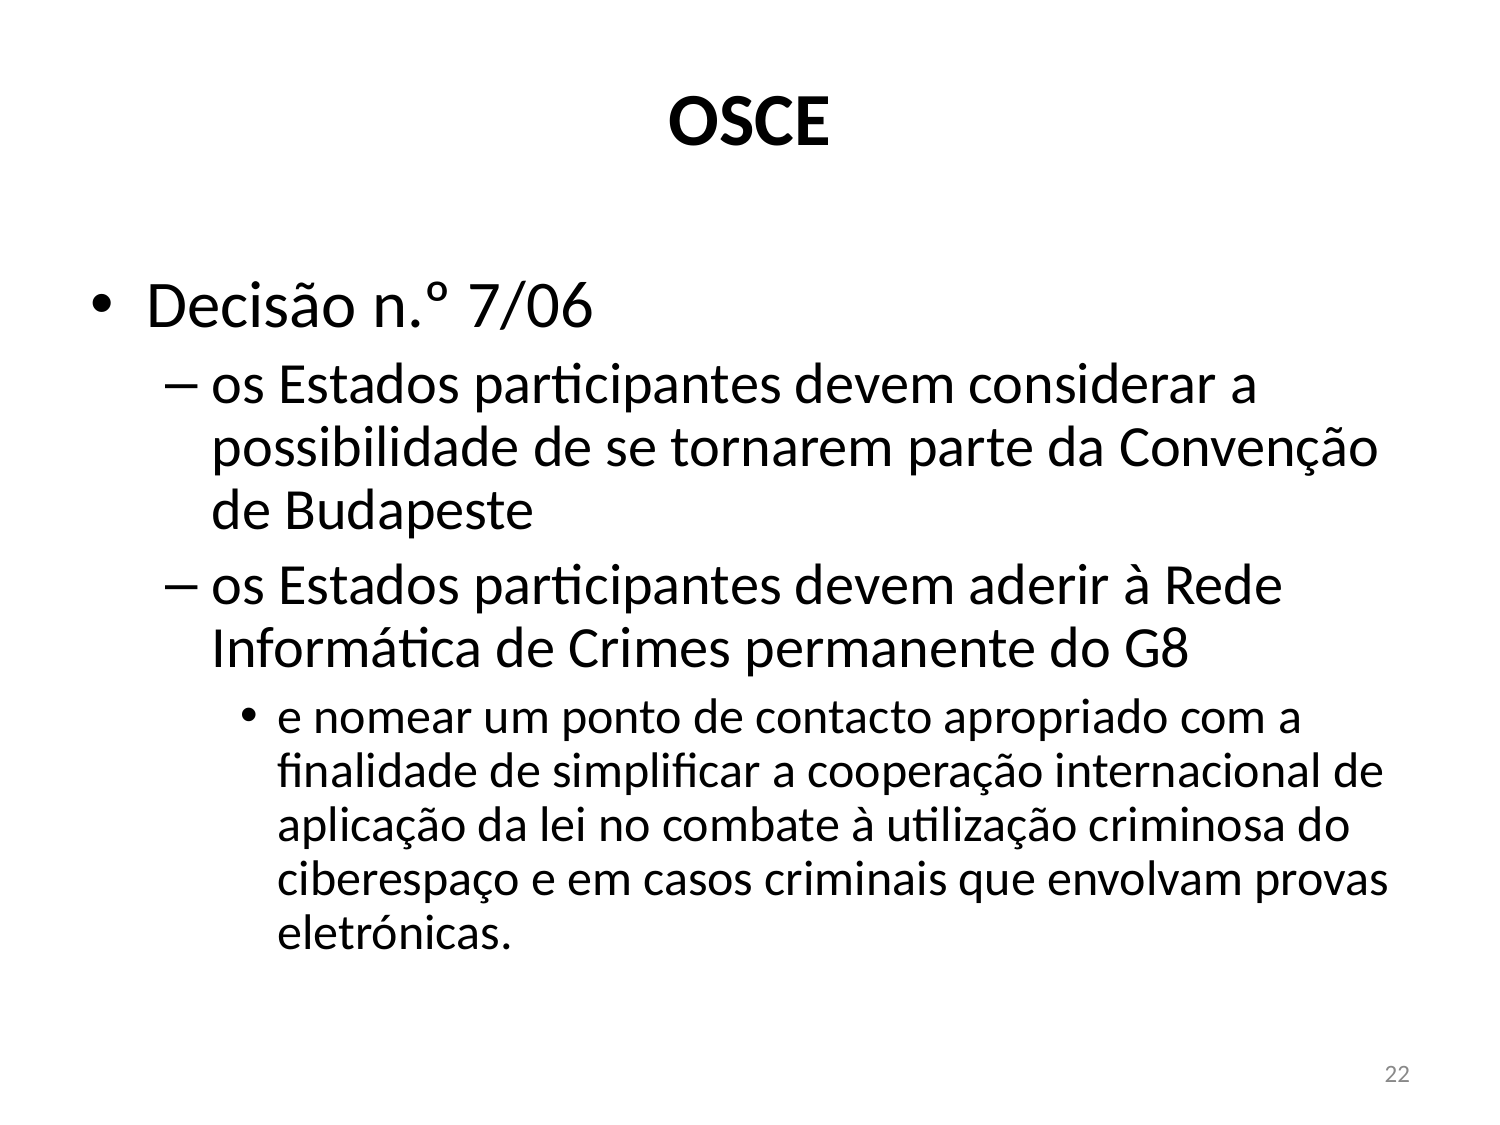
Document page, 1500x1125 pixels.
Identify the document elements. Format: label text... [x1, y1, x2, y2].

slide_number 22 [1074, 1042, 1425, 1103]
title OSCE [75, 33, 1425, 199]
list Decisão n.º 7/06 os Estados participantes devem considerar a possibilidade de se tornarem parte da Convenção de Budapeste os Estados participantes devem aderir à Rede Informática de Crimes permanente do G8 e nomear um ponto de contacto apropriado com a finalidade de simplificar a cooperação internacional de aplicação da lei no combate à utilização criminosa do ciberespaço e em casos criminais que envolvam provas eletrónicas. [75, 262, 1425, 1005]
